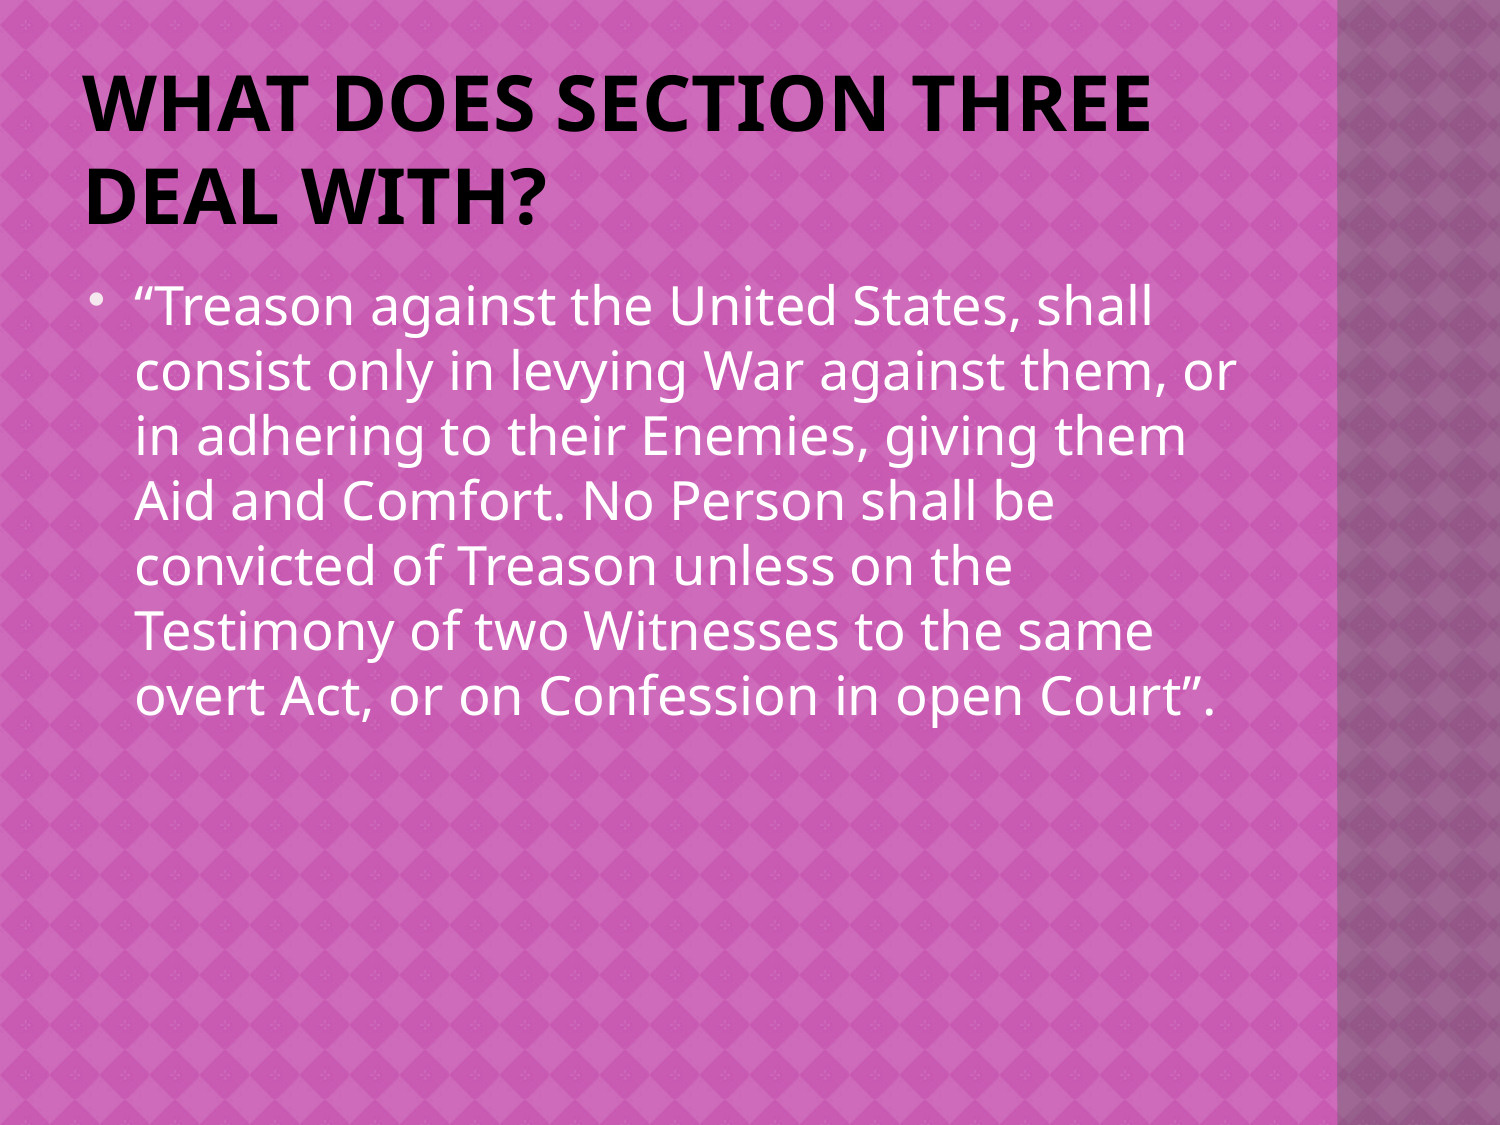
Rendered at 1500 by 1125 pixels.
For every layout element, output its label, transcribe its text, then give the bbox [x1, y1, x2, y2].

title What does section three deal with? [75, 52, 1263, 240]
list “Treason against the United States, shall consist only in levying War against them, or in adhering to their Enemies, giving them Aid and Comfort. No Person shall be convicted of Treason unless on the Testimony of two Witnesses to the same overt Act, or on Confession in open Court”. [75, 264, 1263, 1059]
